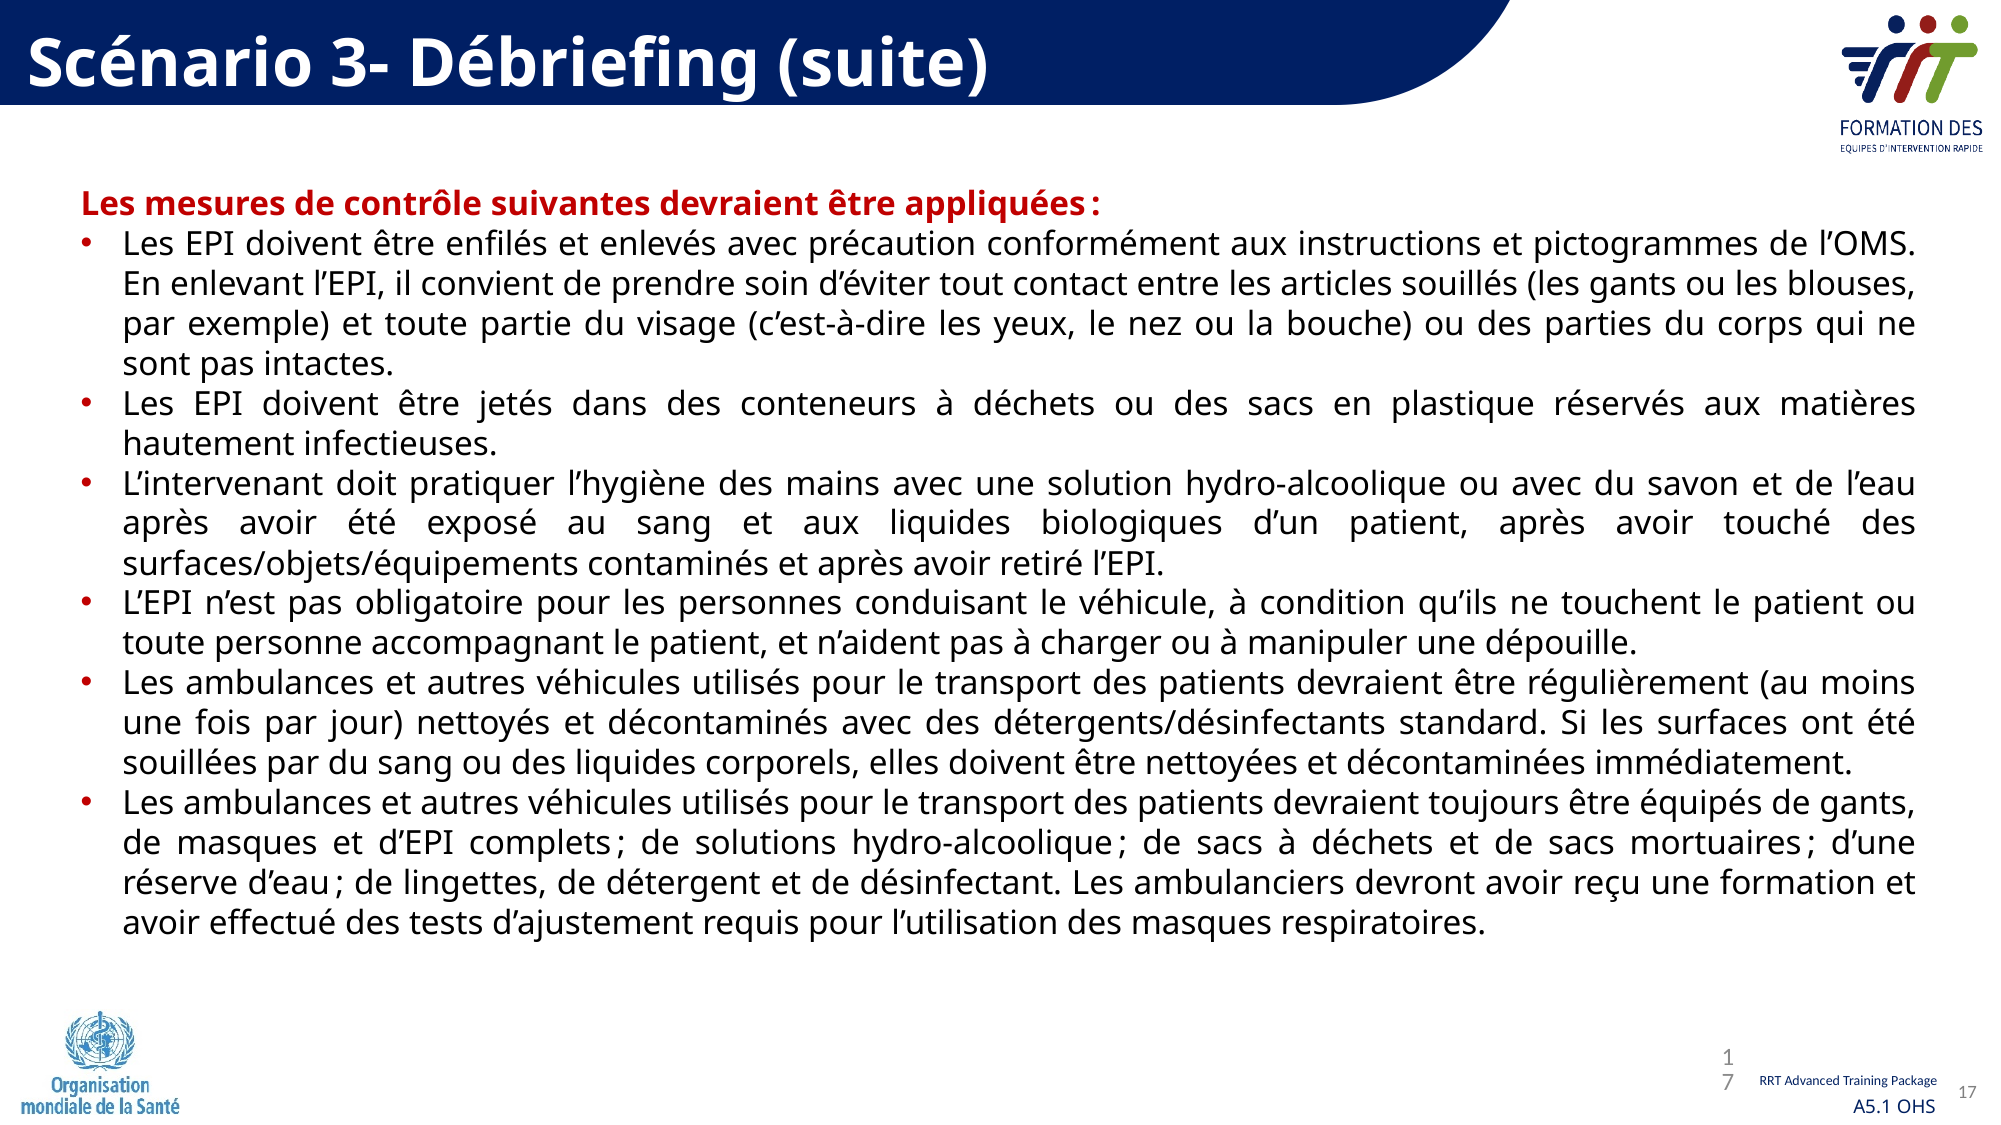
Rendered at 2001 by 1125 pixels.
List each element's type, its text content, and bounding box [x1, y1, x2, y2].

picture [0, 0, 1533, 105]
text_box Les mesures de contrôle suivantes devraient être appliquées : Les EPI doivent être enfilés et enlevés avec précaution conformément aux instructions et pictogrammes de l’OMS. En enlevant l’EPI, il convient de prendre soin d’éviter tout contact entre les articles souillés (les gants ou les blouses, par exemple) et toute partie du visage (c’est-à-dire les yeux, le nez ou la bouche) ou des parties du corps qui ne sont pas intactes. Les EPI doivent être jetés dans des conteneurs à déchets ou des sacs en plastique réservés aux matières hautement infectieuses. L’intervenant doit pratiquer l’hygiène des mains avec une solution hydro-alcoolique ou avec du savon et de l’eau après avoir été exposé au sang et aux liquides biologiques d’un patient, après avoir touché des surfaces/objets/équipements contaminés et après avoir retiré l’EPI. L’EPI n’est pas obligatoire pour les personnes conduisant le véhicule, à condition qu’ils ne touchent le patient ou toute personne accompagnant le patient, et n’aident pas à charger ou à manipuler une dépouille. Les ambulances et autres véhicules utilisés pour le transport des patients devraient être régulièrement (au moins une fois par jour) nettoyés et décontaminés avec des détergents/désinfectants standard. Si les surfaces ont été souillées par du sang ou des liquides corporels, elles doivent être nettoyées et décontaminées immédiatement. Les ambulances et autres véhicules utilisés pour le transport des patients devraient toujours être équipés de gants, de masques et d’EPI complets ; de solutions hydro-alcoolique ; de sacs à déchets et de sacs mortuaires ; d’une réserve d’eau ; de lingettes, de détergent et de désinfectant. Les ambulanciers devront avoir reçu une formation et avoir effectué des tests d’ajustement requis pour l’utilisation des masques respiratoires. [75, 174, 1925, 949]
slide_number 17 [1706, 1038, 1750, 1073]
text_box Scénario 3- Débriefing (suite) [12, 12, 1238, 108]
picture [20, 1009, 180, 1115]
picture [1840, 14, 1983, 154]
